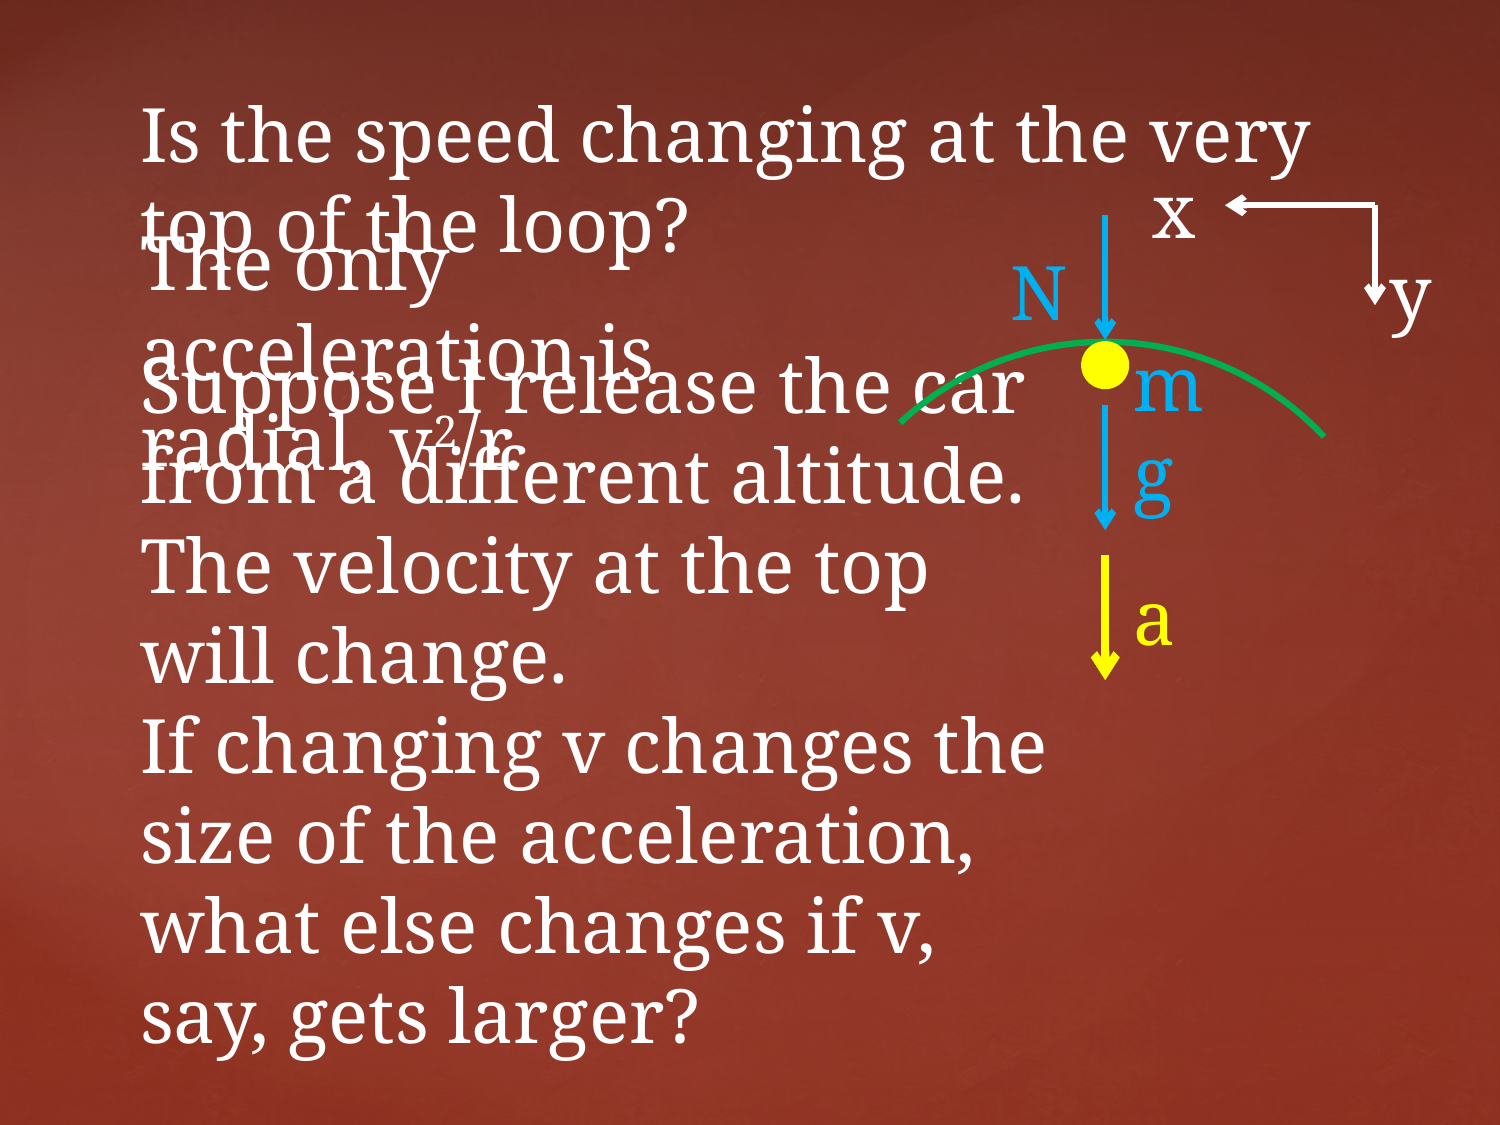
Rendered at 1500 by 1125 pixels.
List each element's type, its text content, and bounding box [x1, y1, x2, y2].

text_box N [995, 230, 1083, 344]
text_box a [1118, 555, 1244, 668]
text_box Suppose I release the car from a different altitude. The velocity at the top will change. If changing v changes the size of the acceleration, what else changes if v, say, gets larger? [124, 523, 1072, 1066]
title Is the speed changing at the very top of the loop? [125, 87, 1363, 275]
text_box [1136, 148, 1463, 344]
text_box [1081, 342, 1130, 390]
text_box [899, 340, 1325, 633]
text_box mg [1118, 411, 1244, 524]
text_box The only acceleration is radial, v2/r. [124, 280, 818, 493]
